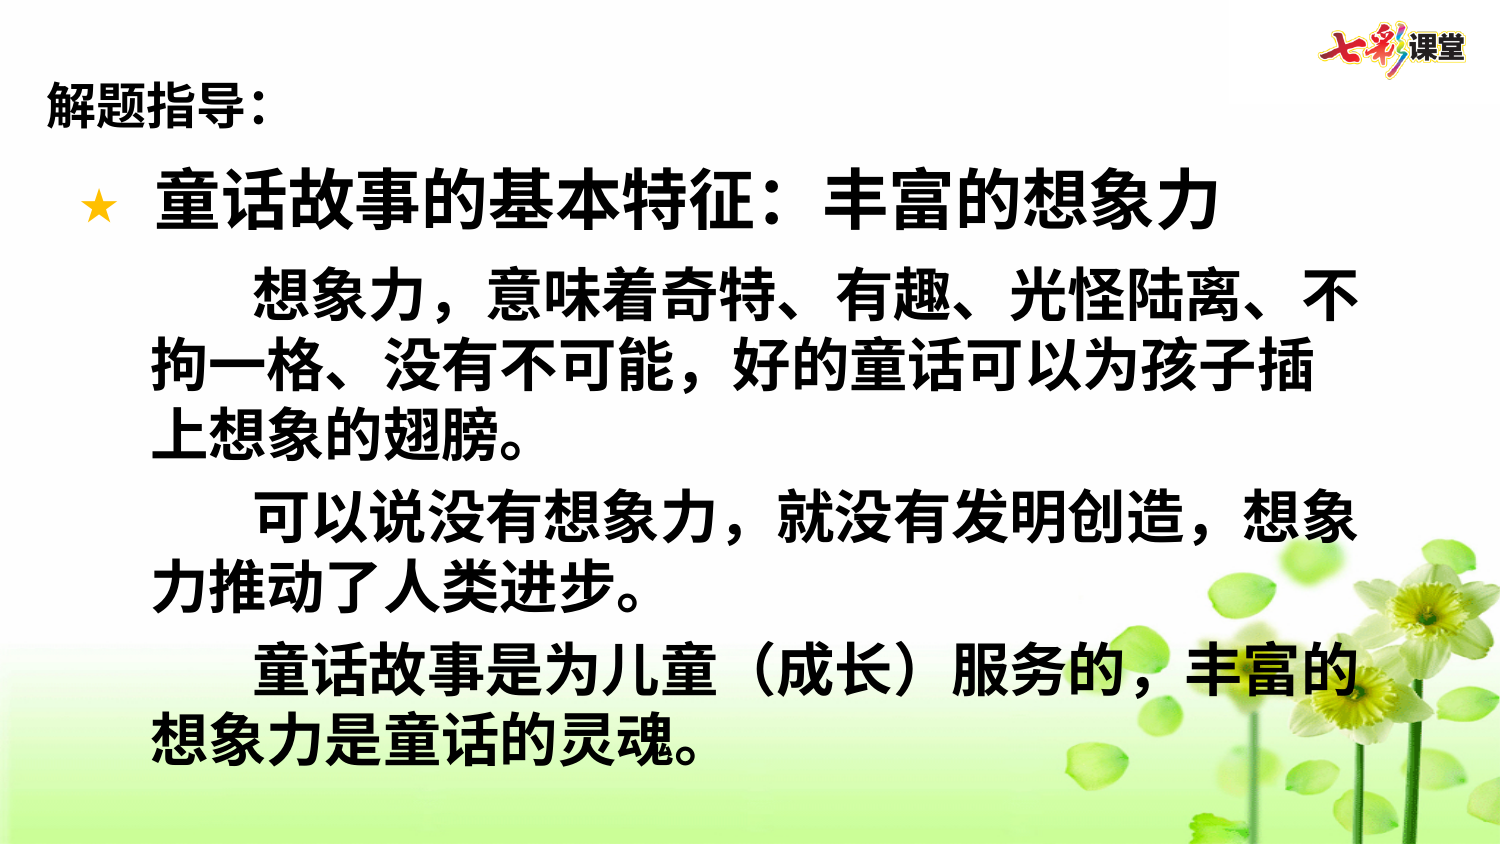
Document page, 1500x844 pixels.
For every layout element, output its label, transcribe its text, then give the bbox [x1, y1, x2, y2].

text_box 解题指导： [32, 67, 349, 143]
picture [0, 0, 1500, 844]
text_box 想象力，意味着奇特、有趣、光怪陆离、不拘一格、没有不可能，好的童话可以为孩子插上想象的翅膀。 可以说没有想象力，就没有发明创造，想象力推动了人类进步。 童话故事是为儿童（成长）服务的，丰富的想象力是童话的灵魂。 [135, 250, 1388, 781]
text_box 童话故事的基本特征：丰富的想象力 [64, 150, 1306, 245]
